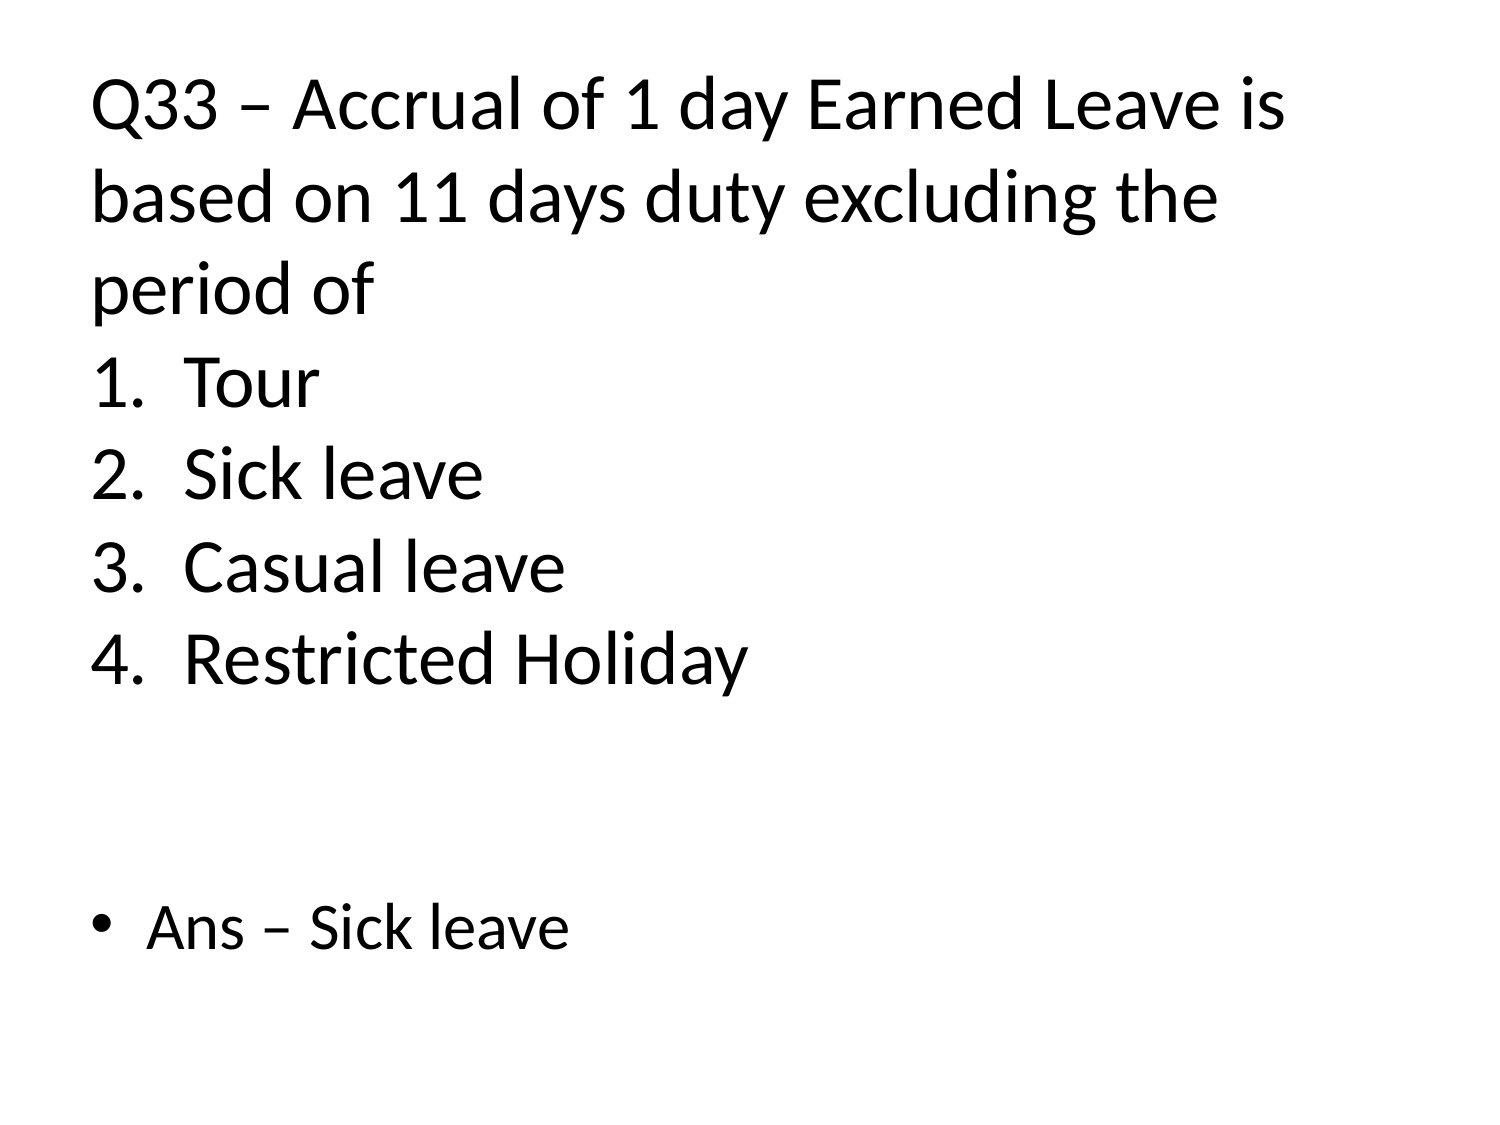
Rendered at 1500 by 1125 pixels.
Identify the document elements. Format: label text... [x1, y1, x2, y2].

title Q33 – Accrual of 1 day Earned Leave is based on 11 days duty excluding the period of 1. Tour 2. Sick leave 3. Casual leave 4. Restricted Holiday [75, 45, 1425, 800]
list Ans – Sick leave [75, 875, 1425, 1005]
